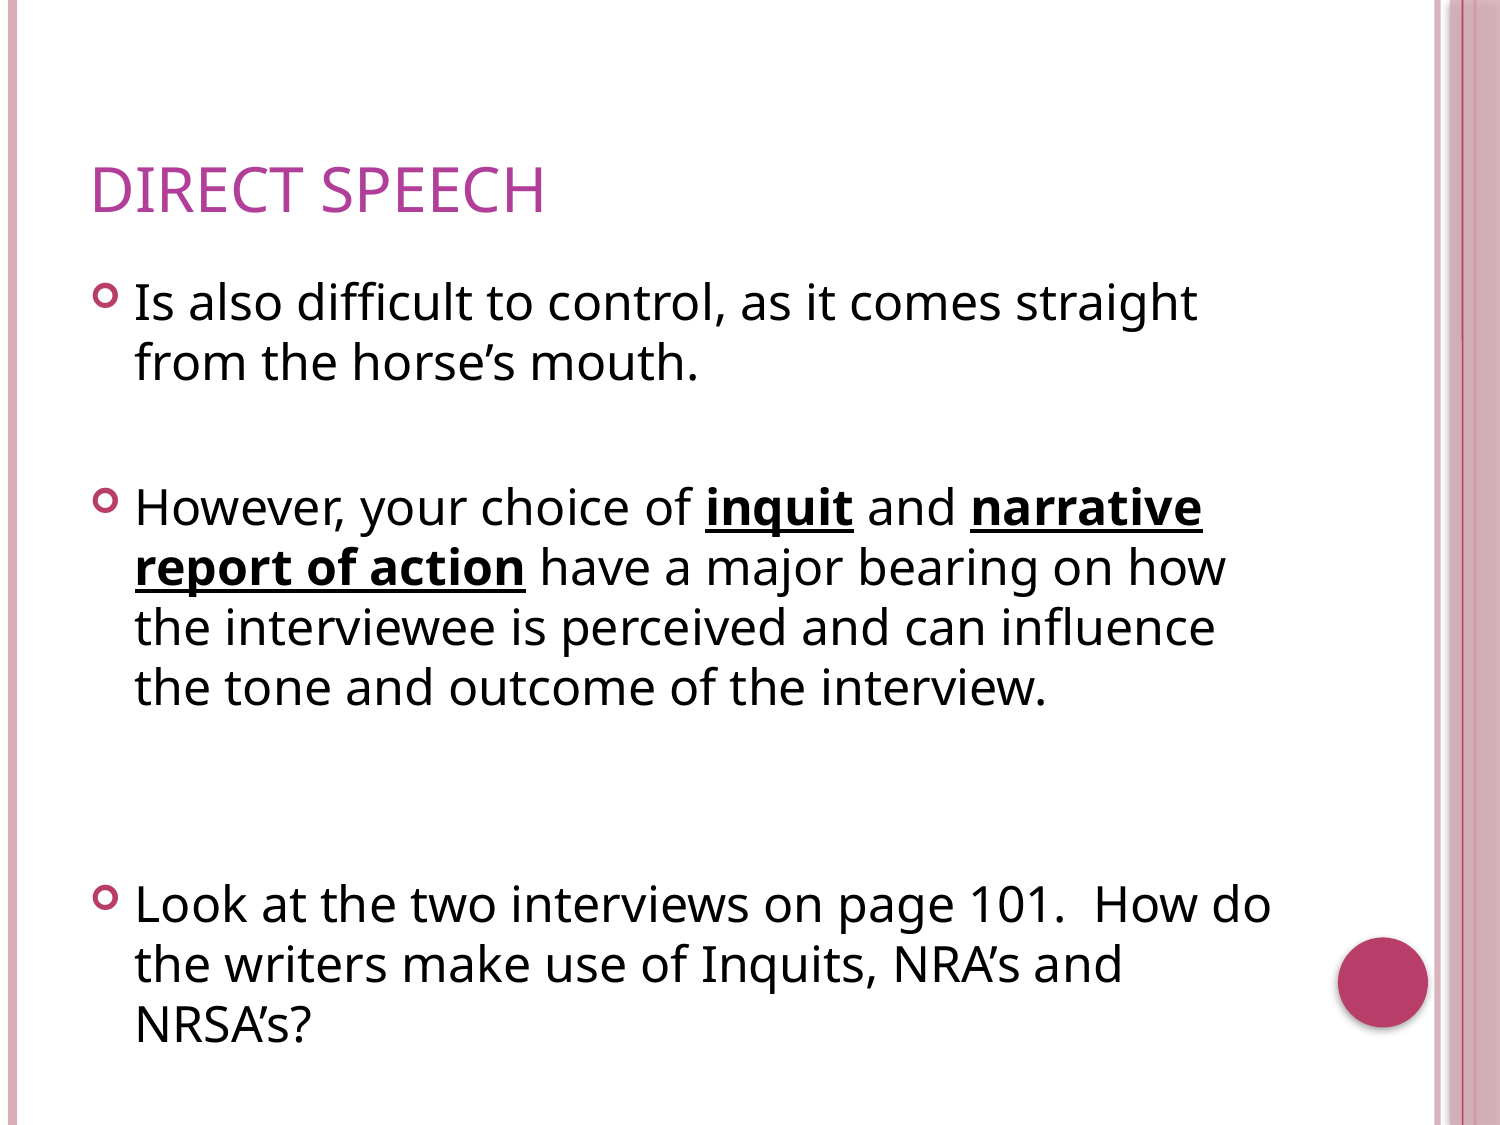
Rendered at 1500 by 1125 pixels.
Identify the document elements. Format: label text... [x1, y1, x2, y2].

list Is also difficult to control, as it comes straight from the horse’s mouth. However, your choice of inquit and narrative report of action have a major bearing on how the interviewee is perceived and can influence the tone and outcome of the interview. Look at the two interviews on page 101. How do the writers make use of Inquits, NRA’s and NRSA’s? [75, 262, 1300, 1062]
title Direct speech [75, 45, 1300, 233]
